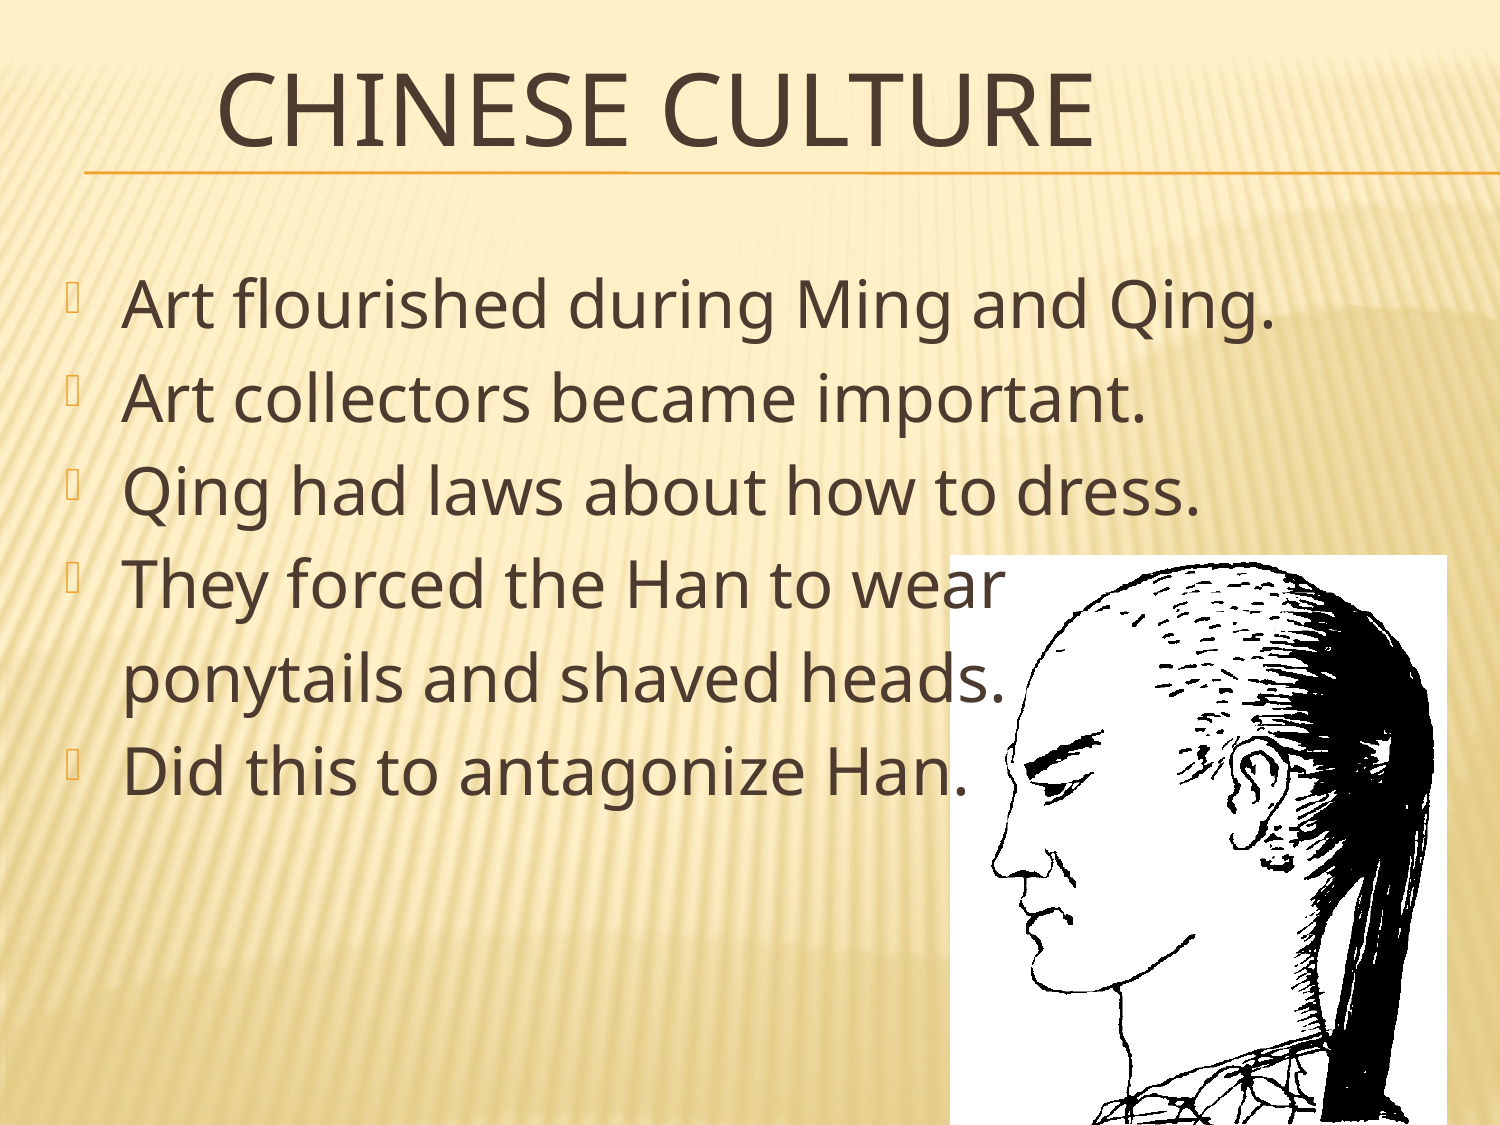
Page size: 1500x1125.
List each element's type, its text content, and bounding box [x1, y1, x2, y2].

title Chinese Culture [200, 37, 1500, 175]
picture [949, 555, 1447, 1125]
list Art flourished during Ming and Qing. Art collectors became important. Qing had laws about how to dress. They forced the Han to wear ponytails and shaved heads. Did this to antagonize Han. [50, 254, 1475, 998]
